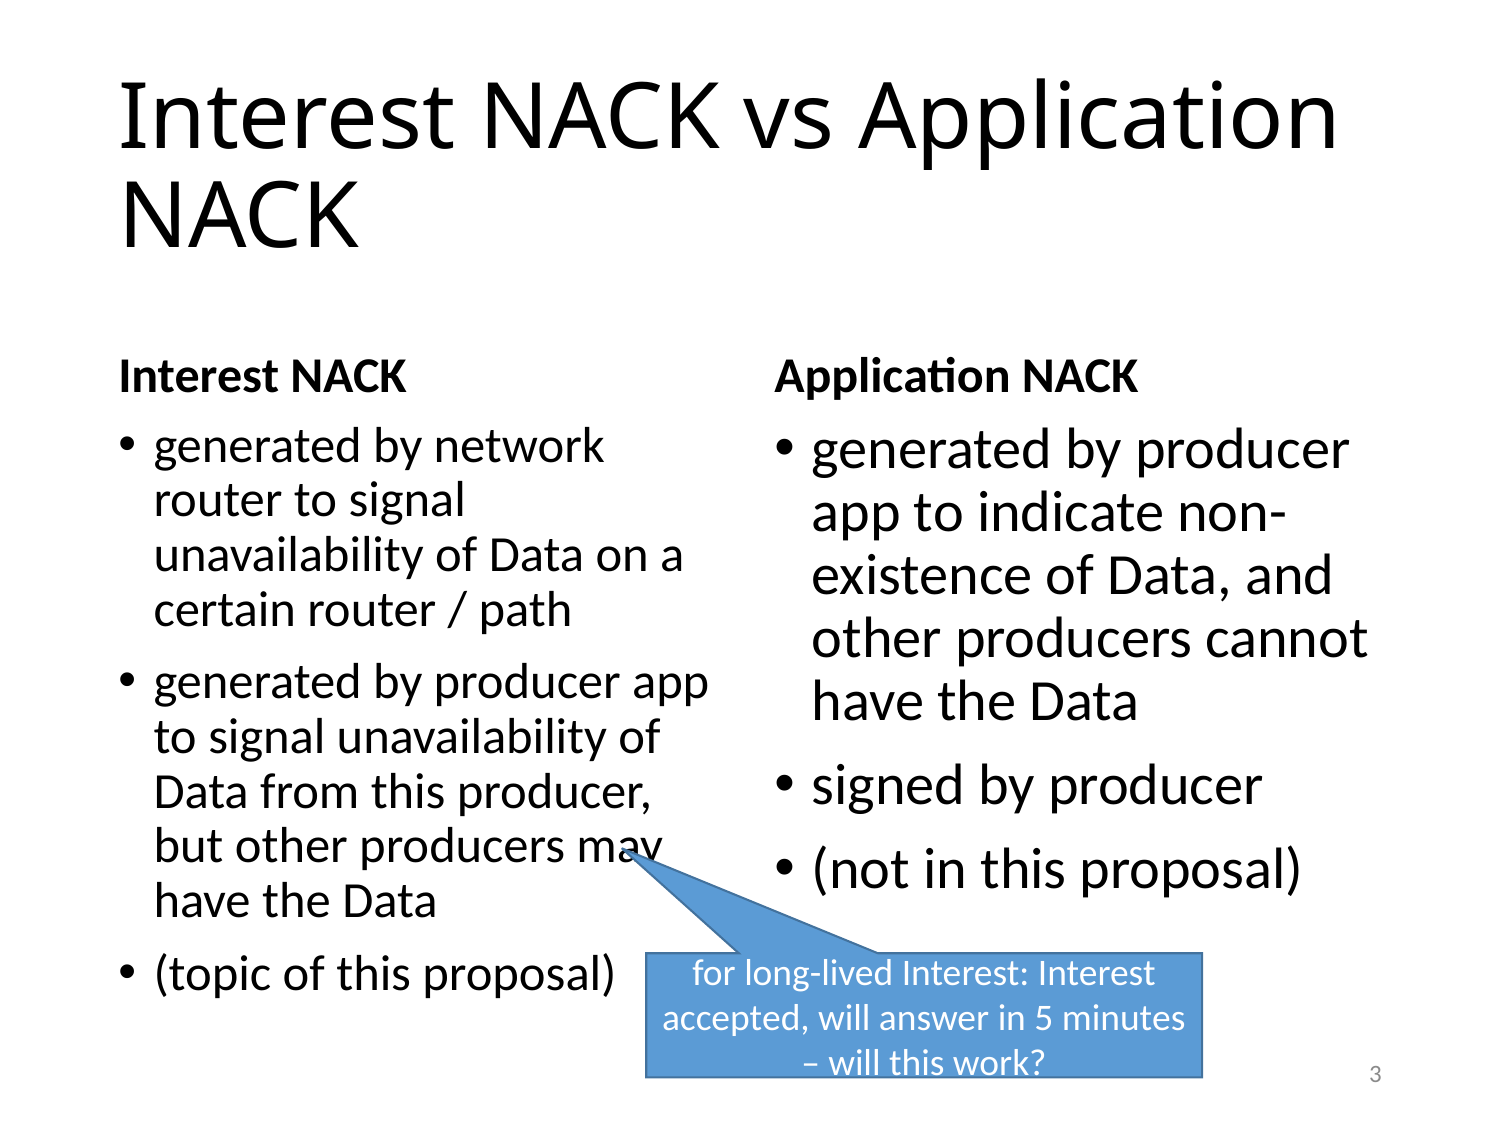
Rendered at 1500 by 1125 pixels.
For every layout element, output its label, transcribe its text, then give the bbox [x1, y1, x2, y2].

list generated by producer app to indicate non-existence of Data, and other producers cannot have the Data signed by producer (not in this proposal) [759, 410, 1398, 1016]
list generated by network router to signal unavailability of Data on a certain router / path generated by producer app to signal unavailability of Data from this producer, but other producers may have the Data (topic of this proposal) [103, 410, 738, 1016]
list Application NACK [759, 275, 1398, 410]
list Interest NACK [103, 275, 738, 410]
text_box for long-lived Interest: Interest accepted, will answer in 5 minutes – will this work? [621, 847, 1204, 1079]
slide_number 3 [1059, 1042, 1397, 1103]
title Interest NACK vs Application NACK [103, 59, 1398, 278]
